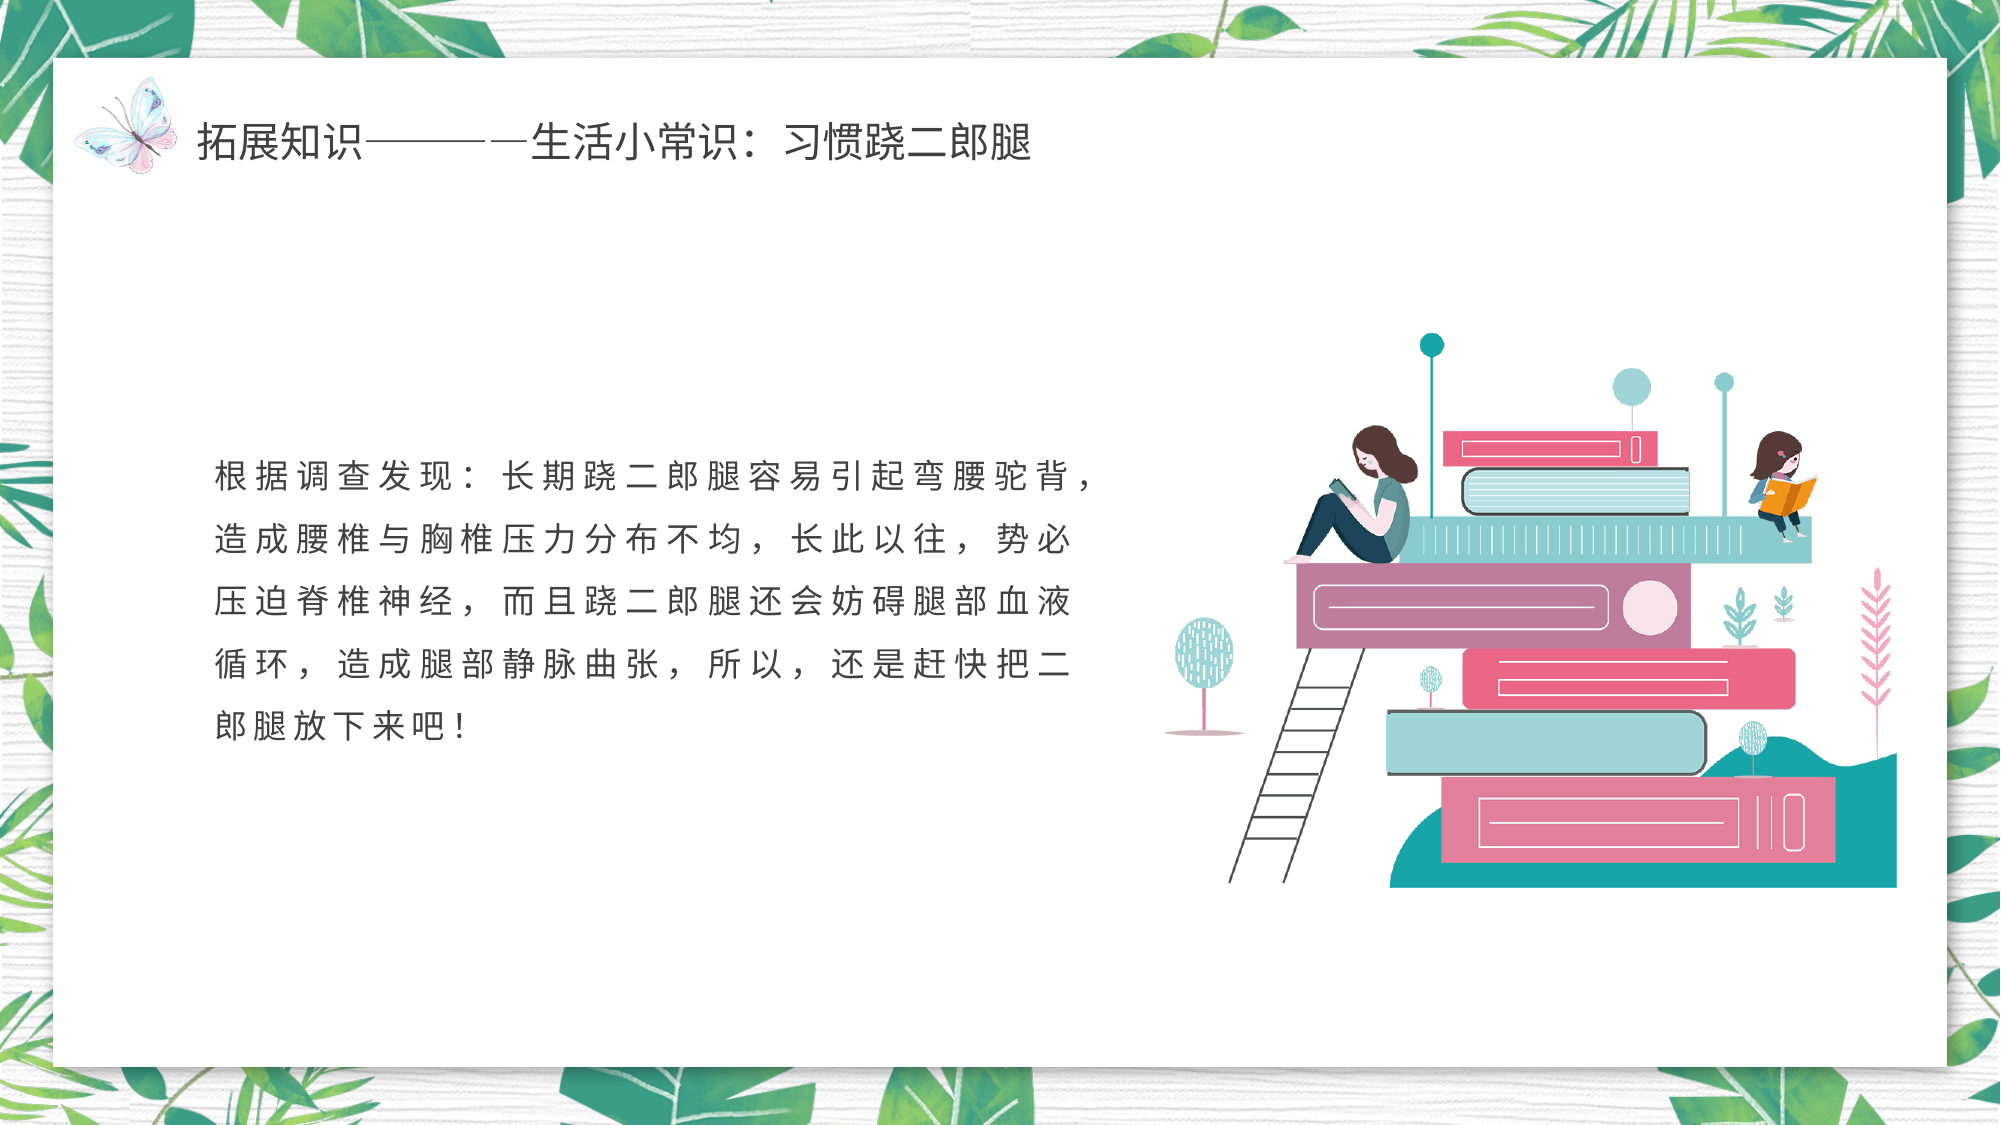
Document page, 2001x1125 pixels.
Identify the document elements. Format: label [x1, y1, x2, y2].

picture [73, 76, 177, 174]
text_box [0, 0, 2000, 1125]
picture [1148, 279, 1947, 903]
